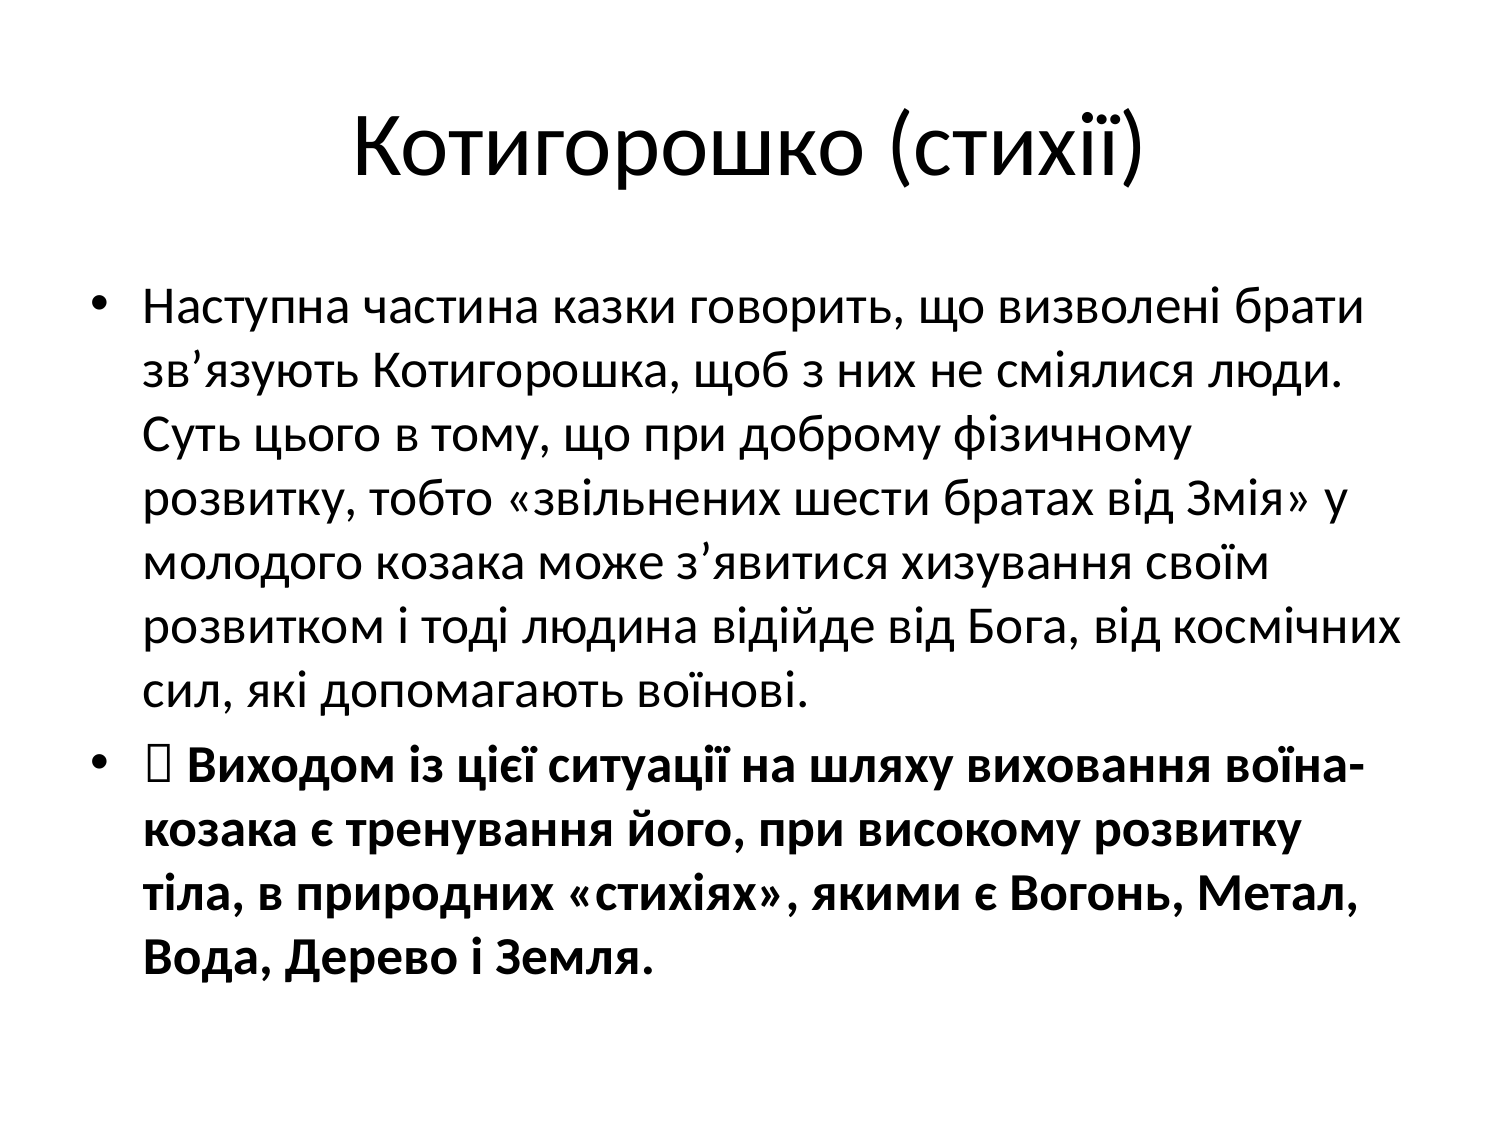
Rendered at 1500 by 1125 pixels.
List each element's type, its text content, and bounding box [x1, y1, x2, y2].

title Котигорошко (стихії) [75, 45, 1425, 233]
list Наступна частина казки говорить, що визволені брати зв’язують Котигорошка, щоб з них не сміялися люди. Суть цього в тому, що при доброму фізичному розвитку, тобто «звільнених шести братах від Змія» у молодого козака може з’явитися хизування своїм розвитком і тоді людина відійде від Бога, від космічних сил, які допомагають воїнові.  Виходом із цієї ситуації на шляху виховання воїна-козака є тренування його, при високому розвитку тіла, в природних «стихіях», якими є Вогонь, Метал, Вода, Дерево і Земля. [75, 262, 1425, 1005]
